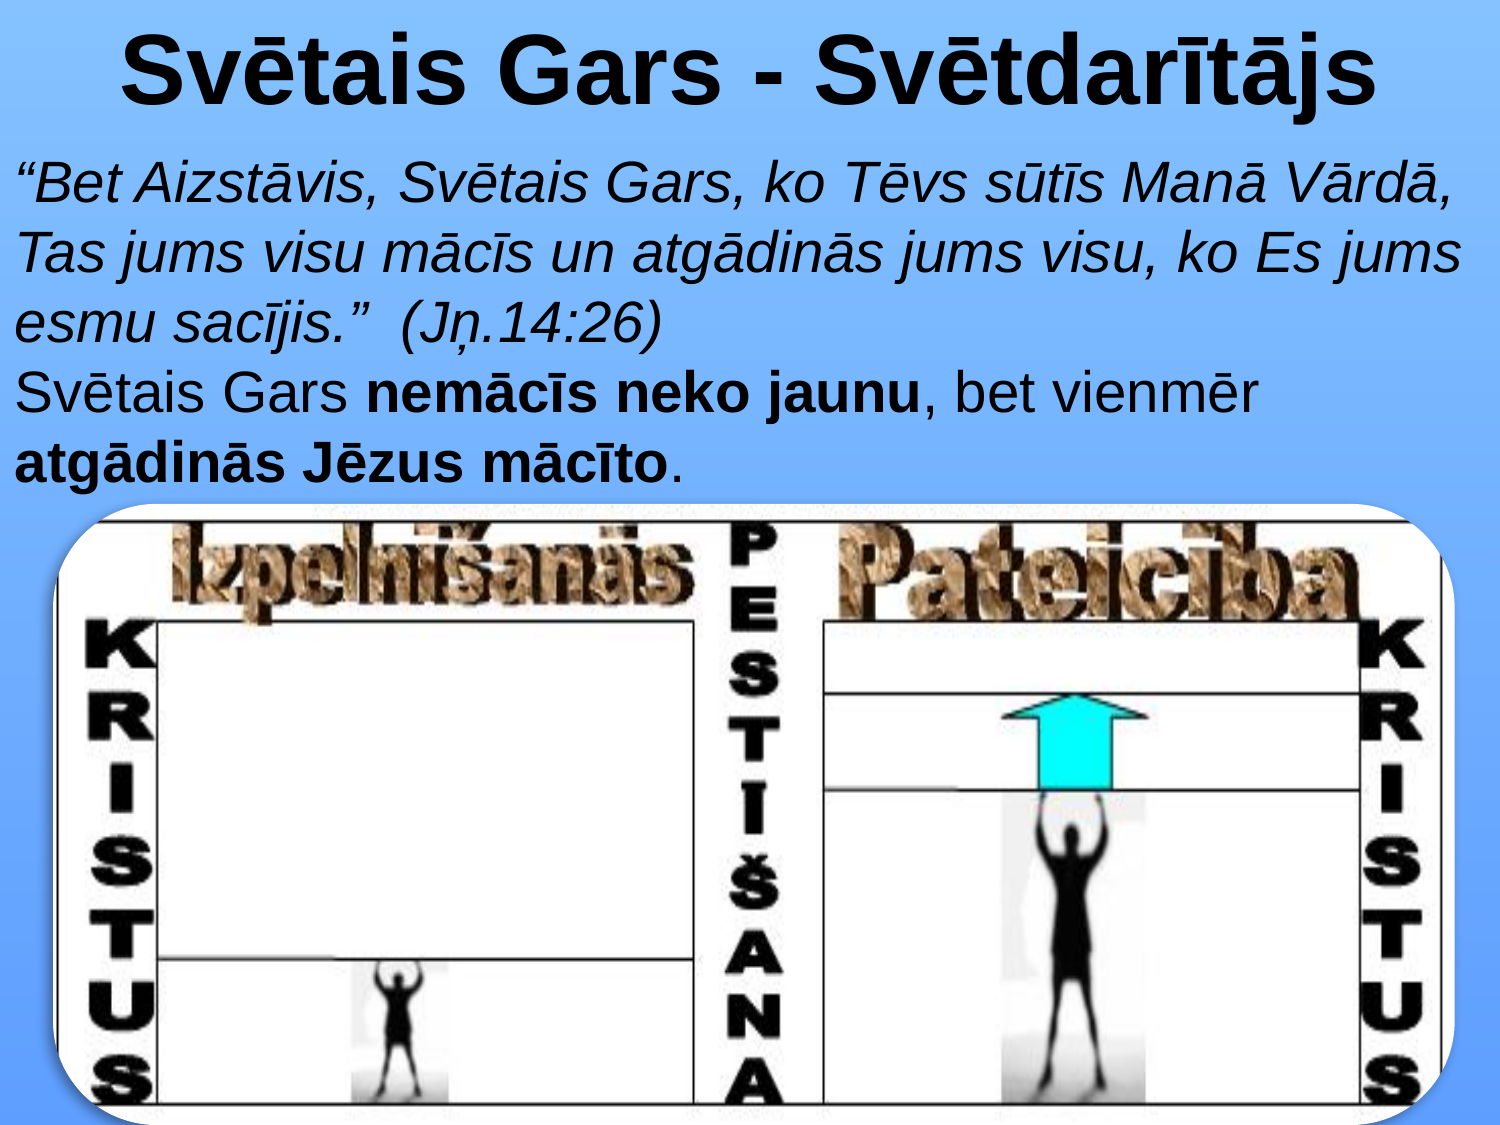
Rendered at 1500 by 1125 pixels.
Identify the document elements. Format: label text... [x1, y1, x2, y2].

picture [52, 503, 1455, 1125]
title Svētais Gars - Svētdarītājs [0, 0, 1500, 130]
text_box “Bet Aizstāvis, Svētais Gars, ko Tēvs sūtīs Manā Vārdā, Tas jums visu mācīs un atgādinās jums visu, ko Es jums esmu sacījis.” (Jņ.14:26) Svētais Gars nemācīs neko jaunu, bet vienmēr atgādinās Jēzus mācīto. [0, 137, 1500, 502]
